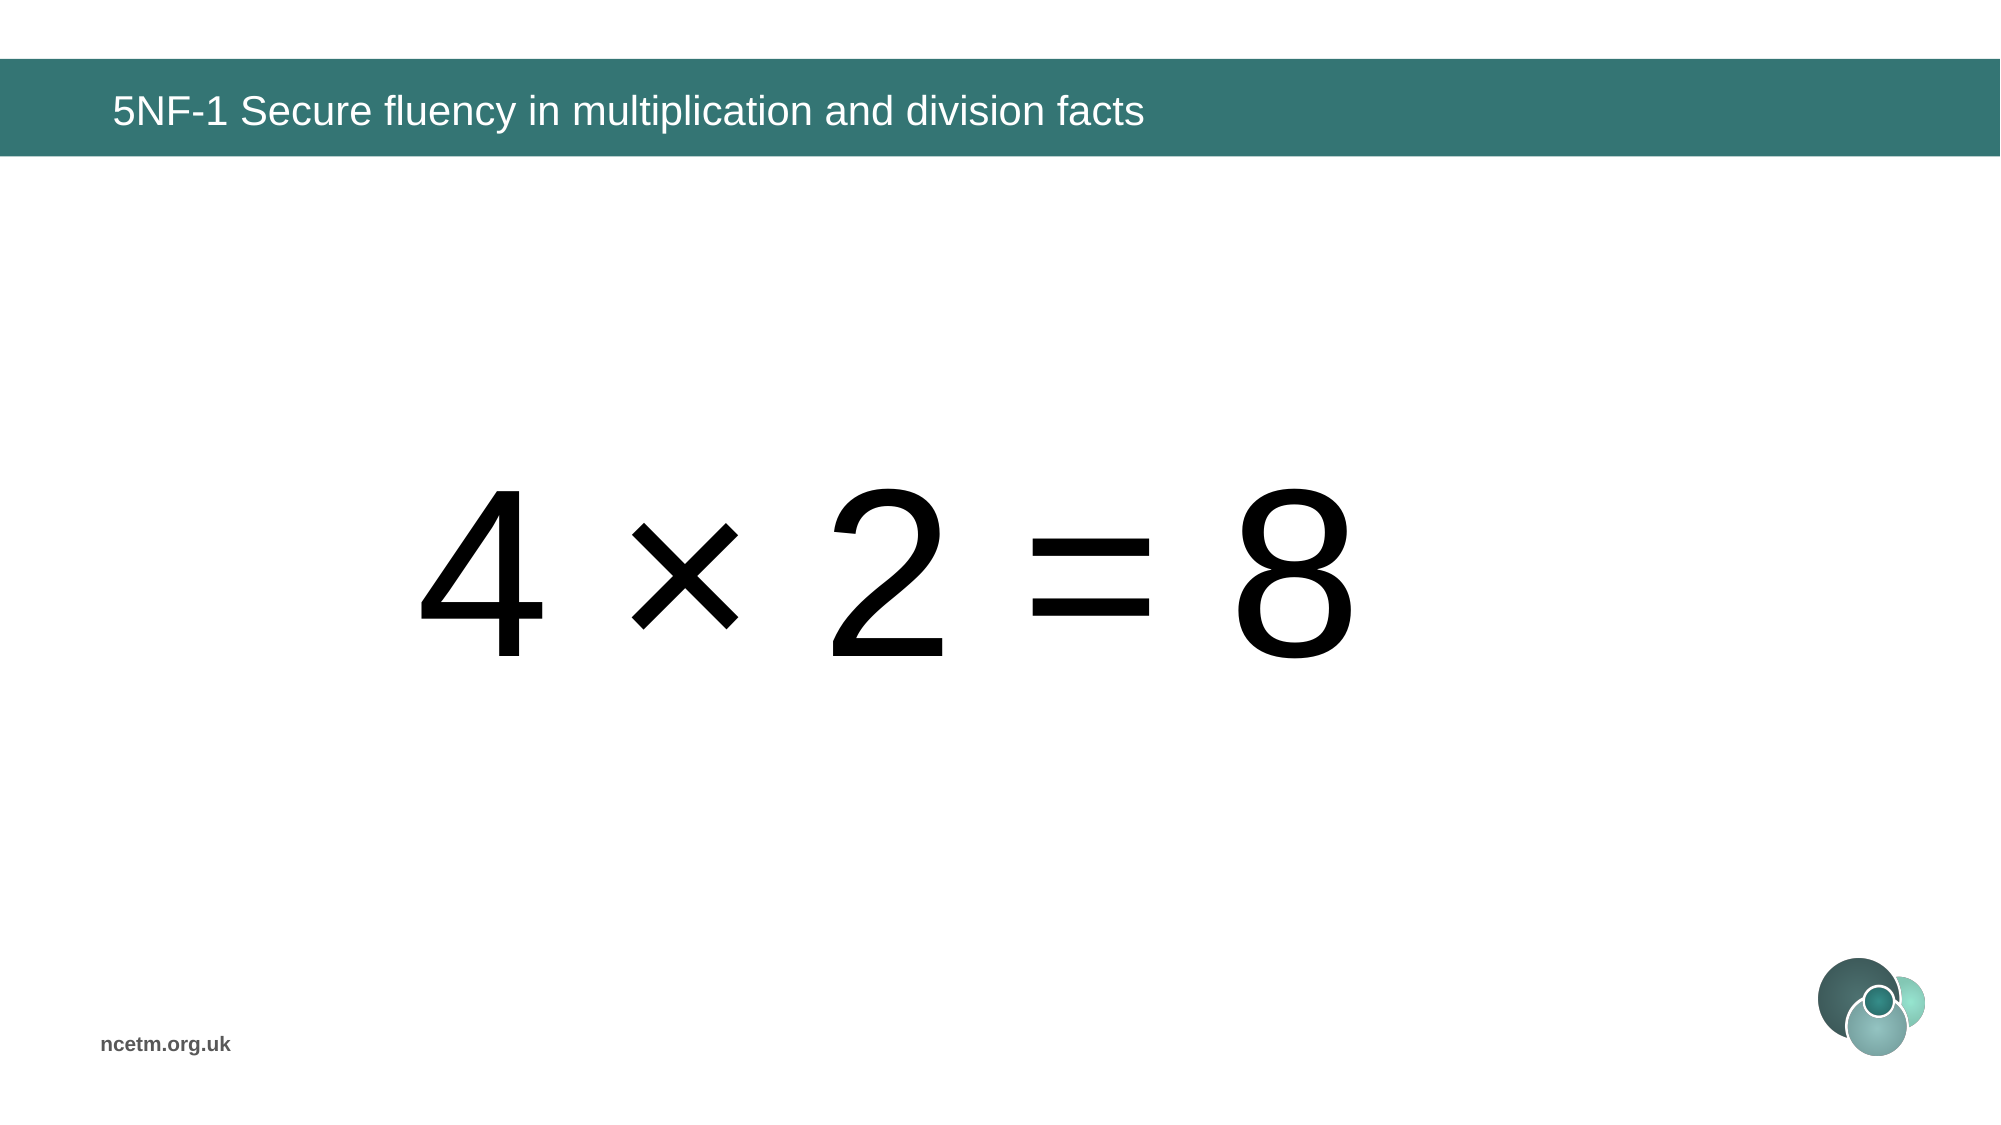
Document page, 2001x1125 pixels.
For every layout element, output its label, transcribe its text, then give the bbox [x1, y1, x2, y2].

text_box 8 [1213, 409, 1377, 712]
picture [1818, 958, 1925, 1056]
title 5NF-1 Secure fluency in multiplication and division facts [97, 76, 1945, 147]
text_box 4 × 2 = [401, 409, 1213, 712]
